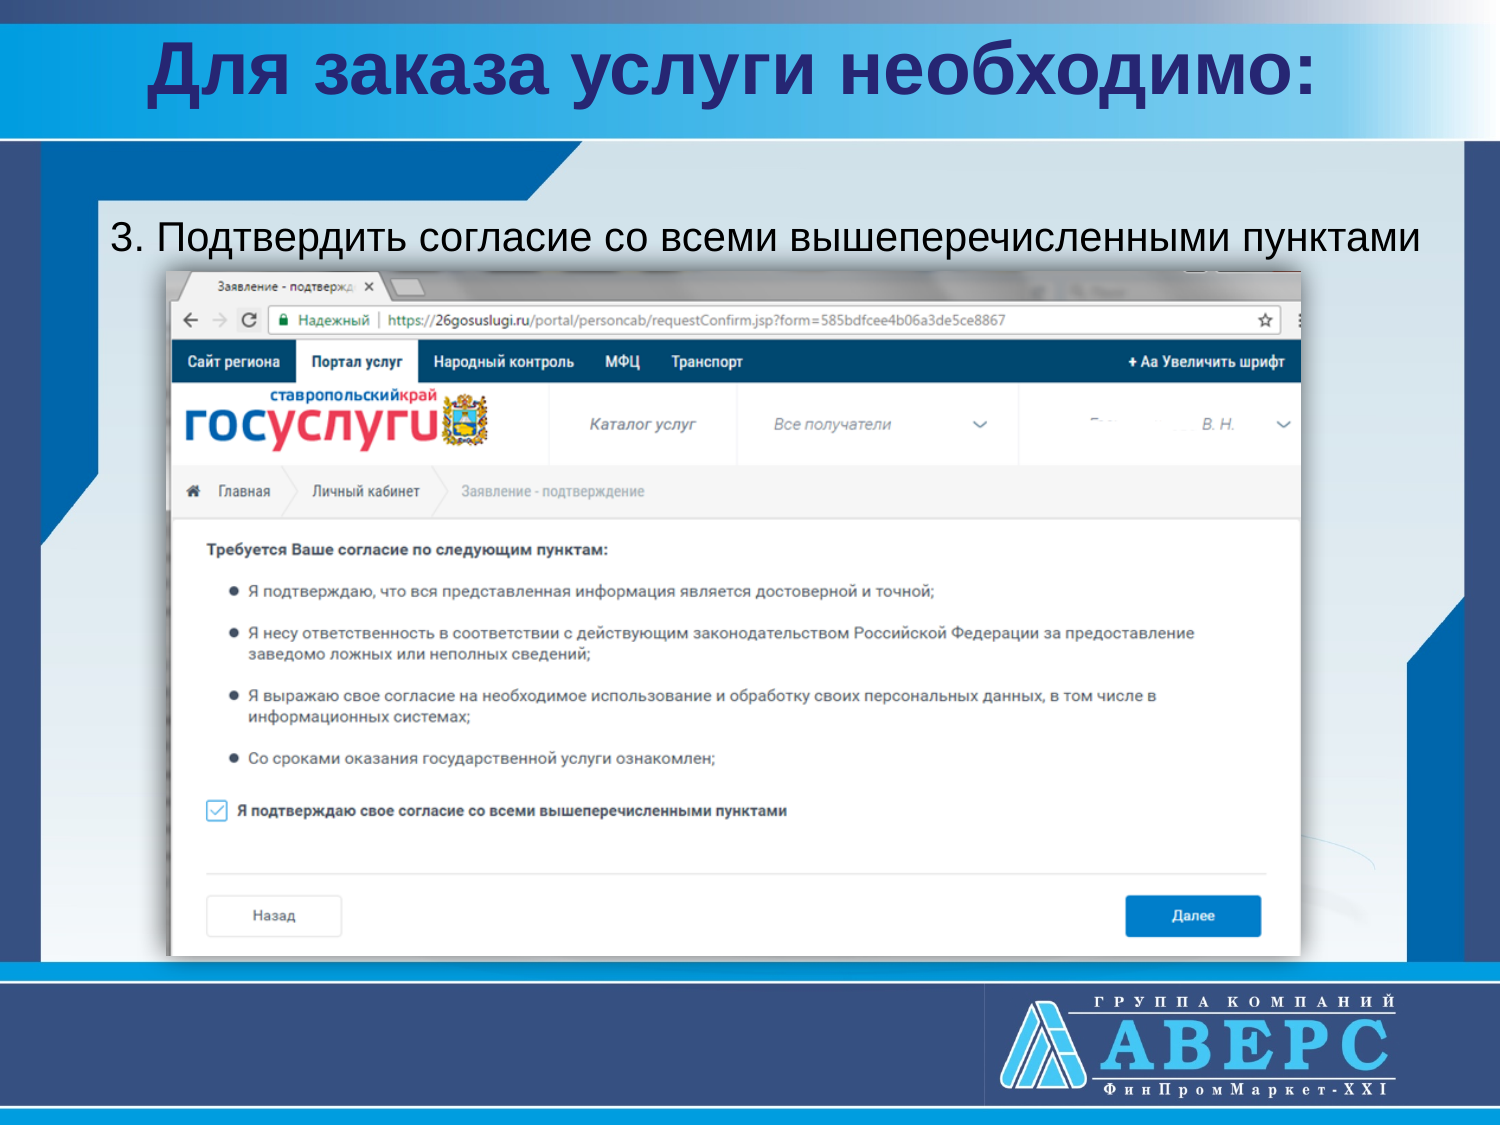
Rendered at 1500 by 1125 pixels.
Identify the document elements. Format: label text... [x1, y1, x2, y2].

text_box 3. Подтвердить согласие со всеми вышеперечисленными пунктами [95, 201, 1459, 267]
picture [0, 0, 1500, 962]
text_box Для заказа услуги необходимо: [132, 11, 1334, 117]
picture [0, 981, 1500, 1109]
